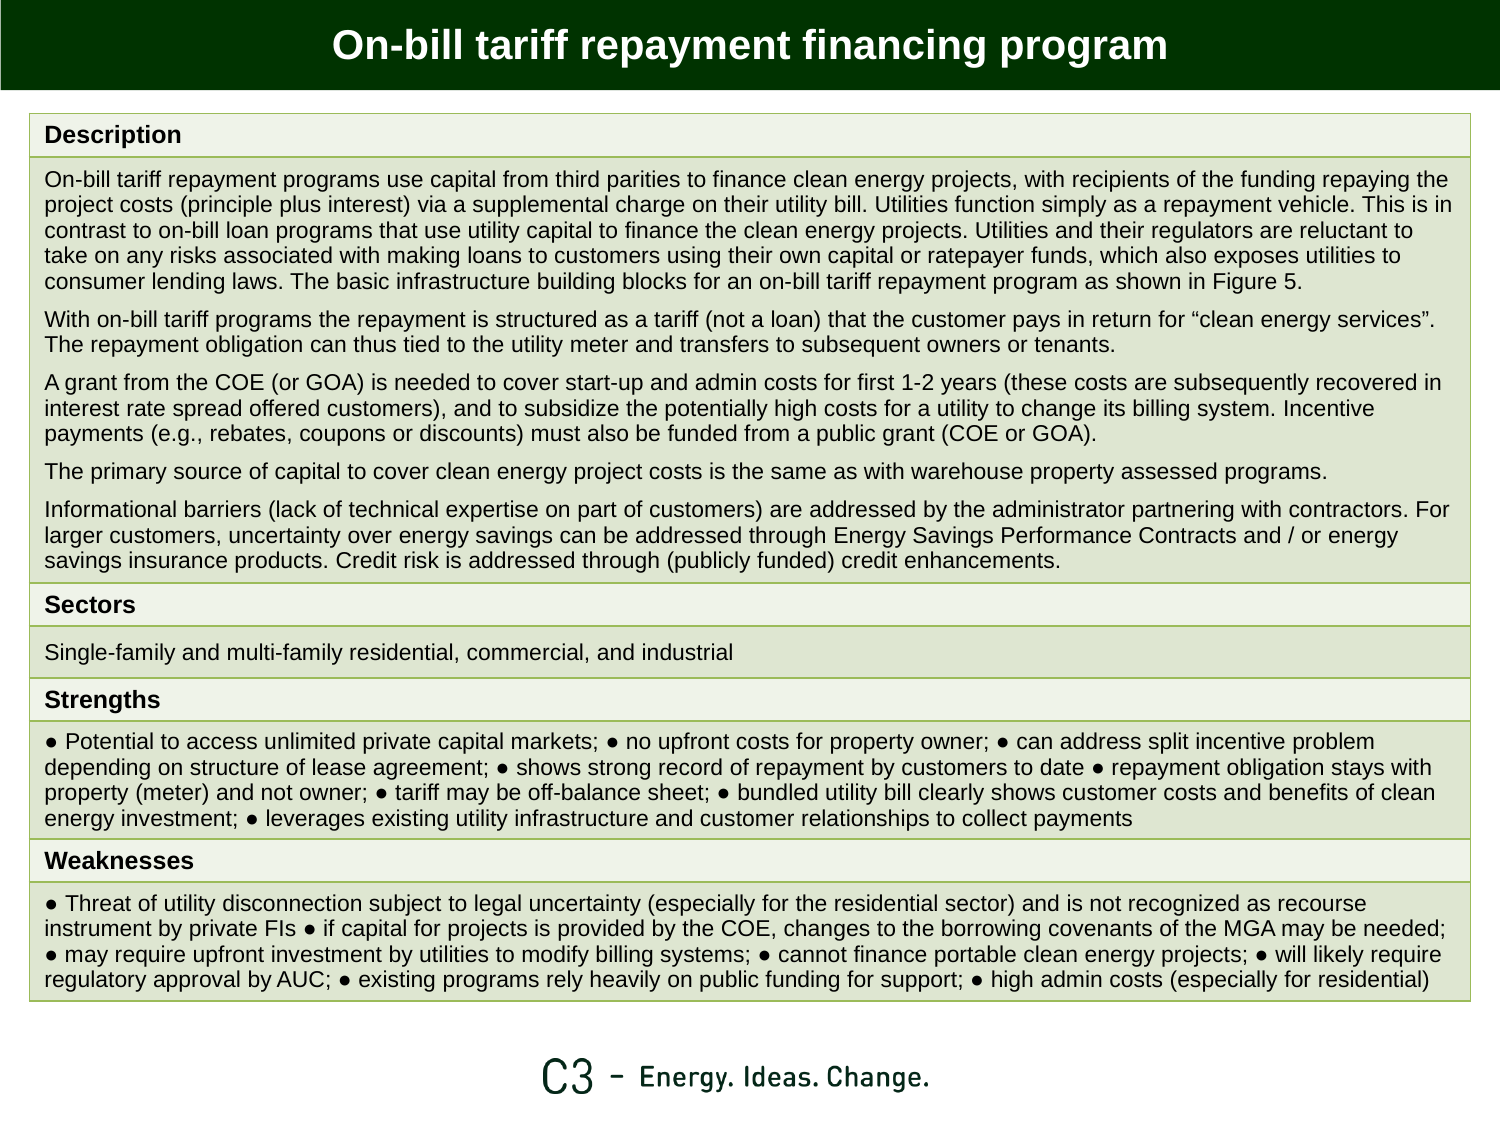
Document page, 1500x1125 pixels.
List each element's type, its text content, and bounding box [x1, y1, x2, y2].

table_cell Single-family and multi-family residential, commercial, and industrial [30, 627, 1470, 677]
table_cell On-bill tariff repayment programs use capital from third parities to finance clean energy projects, with recipients of the funding repaying the project costs (principle plus interest) via a supplemental charge on their utility bill. Utilities function simply as a repayment vehicle. This is in contrast to on-bill loan programs that use utility capital to finance the clean energy projects. Utilities and their regulators are reluctant to take on any risks associated with making loans to customers using their own capital or ratepayer funds, which also exposes utilities to consumer lending laws. The basic infrastructure building blocks for an on-bill tariff repayment program as shown in Figure 5. With on-bill tariff programs the repayment is structured as a tariff (not a loan) that the customer pays in return for “clean energy services”. The repayment obligation can thus tied to the utility meter and transfers to subsequent owners or tenants. A grant from the COE (or GOA) is needed to cover start-up and admin costs for first 1-2 years (these costs are subsequently recovered in interest rate spread offered customers), and to subsidize the potentially high costs for a utility to change its billing system. Incentive payments (e.g., rebates, coupons or discounts) must also be funded from a public grant (COE or GOA). The primary source of capital to cover clean energy project costs is the same as with warehouse property assessed programs. Informational barriers (lack of technical expertise on part of customers) are addressed by the administrator partnering with contractors. For larger customers, uncertainty over energy savings can be addressed through Energy Savings Performance Contracts and / or energy savings insurance products. Credit risk is addressed through (publicly funded) credit enhancements. [30, 158, 1470, 582]
table_cell Weaknesses [30, 840, 1470, 881]
table_cell ● Potential to access unlimited private capital markets; ● no upfront costs for property owner; ● can address split incentive problem depending on structure of lease agreement; ● shows strong record of repayment by customers to date ● repayment obligation stays with property (meter) and not owner; ● tariff may be off-balance sheet; ● bundled utility bill clearly shows customer costs and benefits of clean energy investment; ● leverages existing utility infrastructure and customer relationships to collect payments [30, 722, 1470, 838]
table_header Description [30, 114, 1470, 156]
table_cell ● Threat of utility disconnection subject to legal uncertainty (especially for the residential sector) and is not recognized as recourse instrument by private FIs ● if capital for projects is provided by the COE, changes to the borrowing covenants of the MGA may be needed; ● may require upfront investment by utilities to modify billing systems; ● cannot finance portable clean energy projects; ● will likely require regulatory approval by AUC; ● existing programs rely heavily on public funding for support; ● high admin costs (especially for residential) [30, 883, 1470, 1000]
table_cell Sectors [30, 584, 1470, 625]
table_cell Strengths [30, 679, 1470, 720]
text_box On-bill tariff repayment financing program [0, 0, 1500, 91]
picture [543, 1058, 928, 1094]
